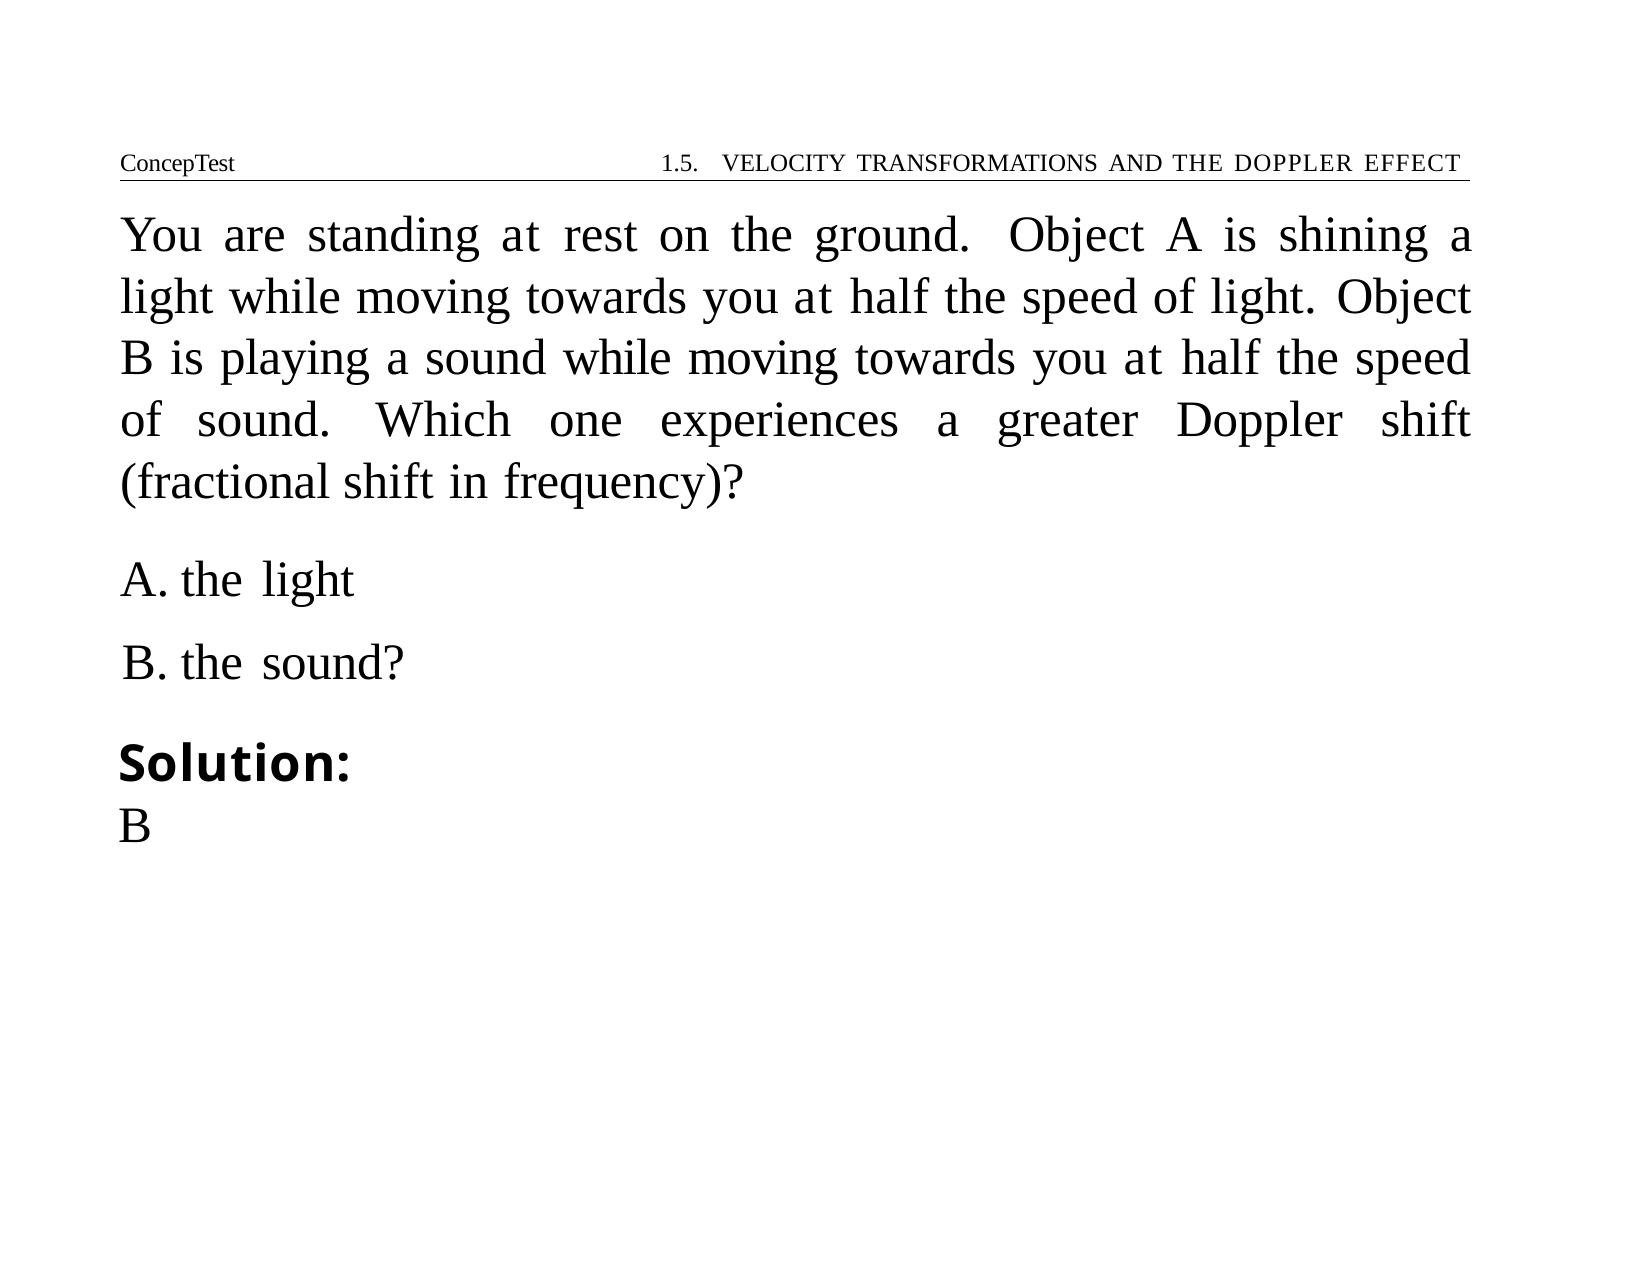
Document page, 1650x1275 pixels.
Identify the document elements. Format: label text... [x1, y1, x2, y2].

text_box ConcepTest 1.5. VELOCITY TRANSFORMATIONS AND THE DOPPLER EFFECT [117, 144, 1473, 176]
list You are standing at rest on the ground. Object A is shining a light while moving towards you at half the speed of light. Object B is playing a sound while moving towards you at half the speed of sound. Which one experiences a greater Doppler shift (fractional shift in frequency)? [117, 198, 1473, 925]
text_box the light the sound? Solution: B [116, 521, 418, 853]
